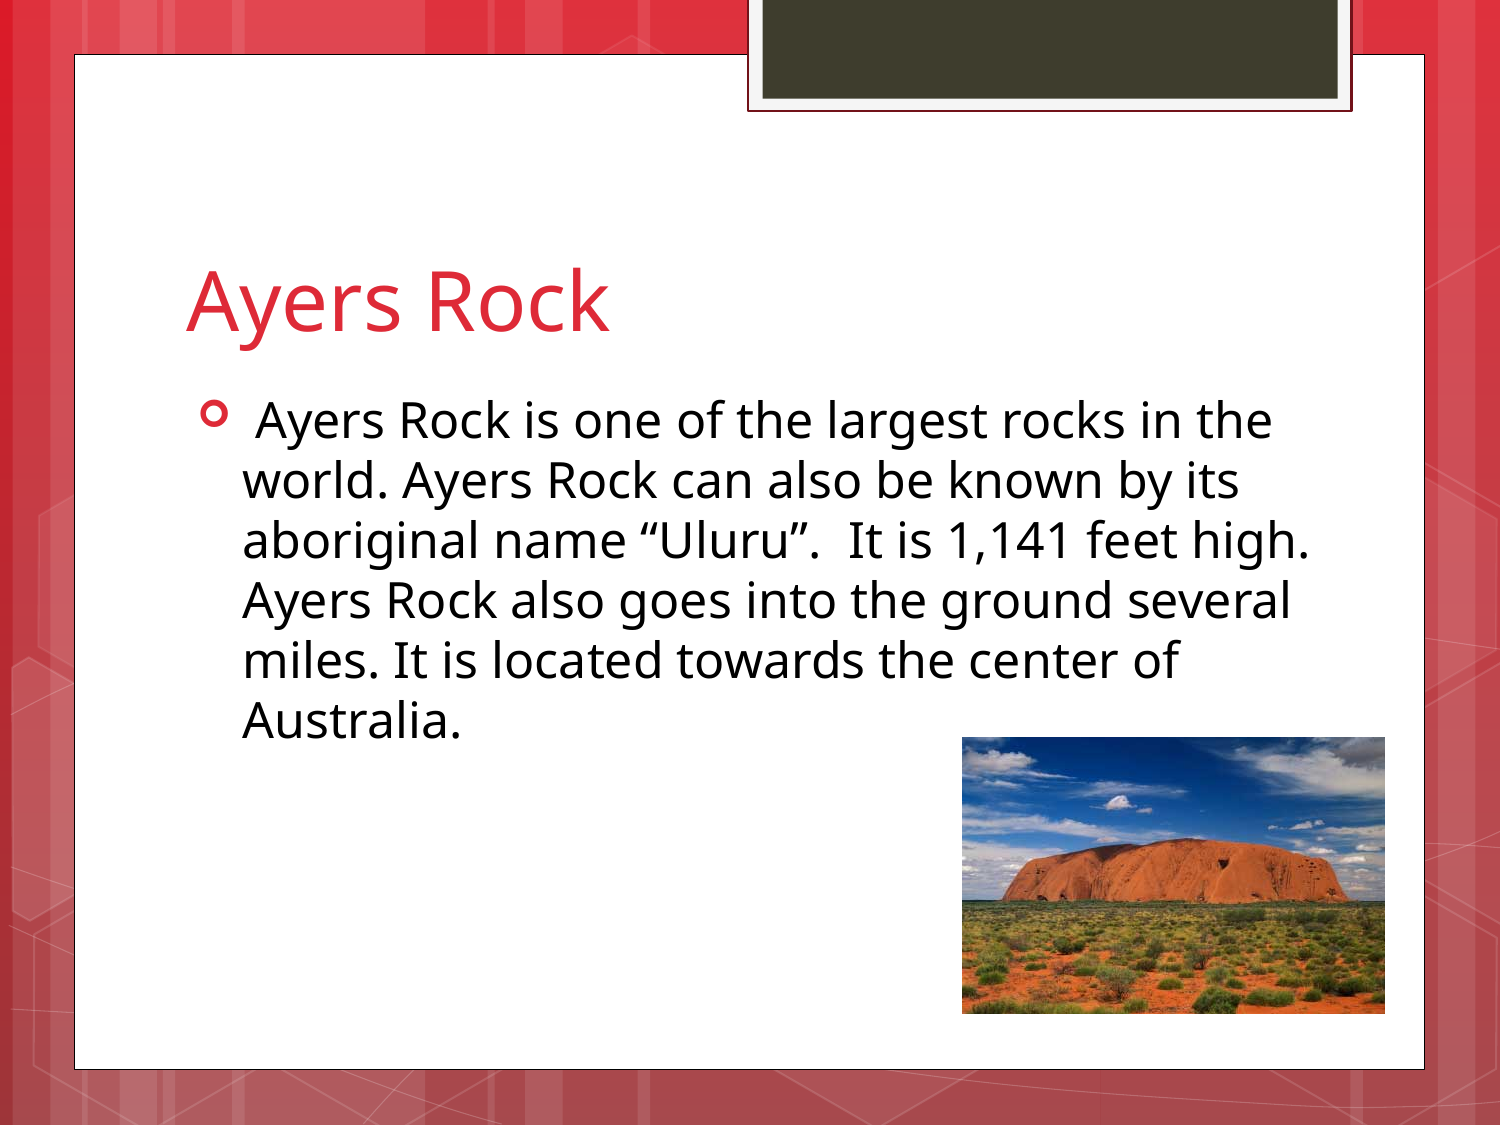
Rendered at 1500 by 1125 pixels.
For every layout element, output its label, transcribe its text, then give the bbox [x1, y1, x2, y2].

title Ayers Rock [171, 168, 1324, 357]
list Ayers Rock is one of the largest rocks in the world. Ayers Rock can also be known by its aboriginal name “Uluru”. It is 1,141 feet high. Ayers Rock also goes into the ground several miles. It is located towards the center of Australia. [171, 381, 1338, 957]
picture [962, 737, 1385, 1014]
